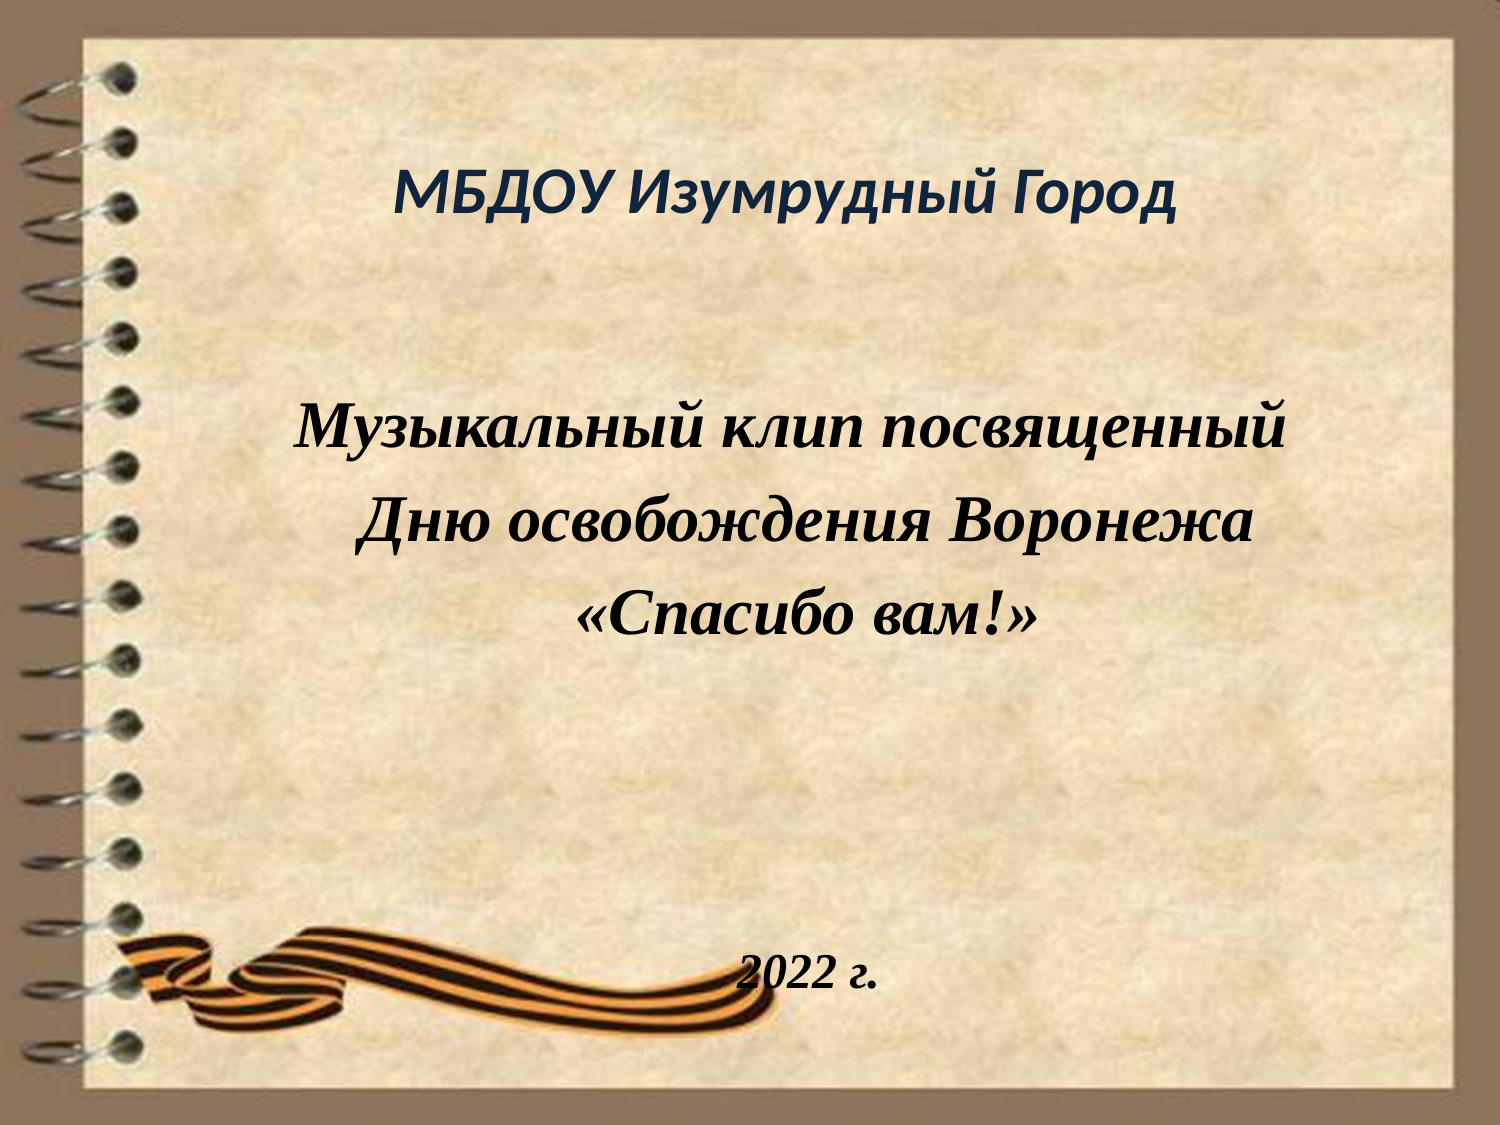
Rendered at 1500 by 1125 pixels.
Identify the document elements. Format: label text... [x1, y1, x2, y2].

title МБДОУ Изумрудный Город [147, 66, 1423, 308]
picture [0, 0, 1500, 1125]
subtitle Музыкальный клип посвященный Дню освобождения Воронежа «Спасибо вам!» 2022 г. [183, 373, 1434, 1012]
